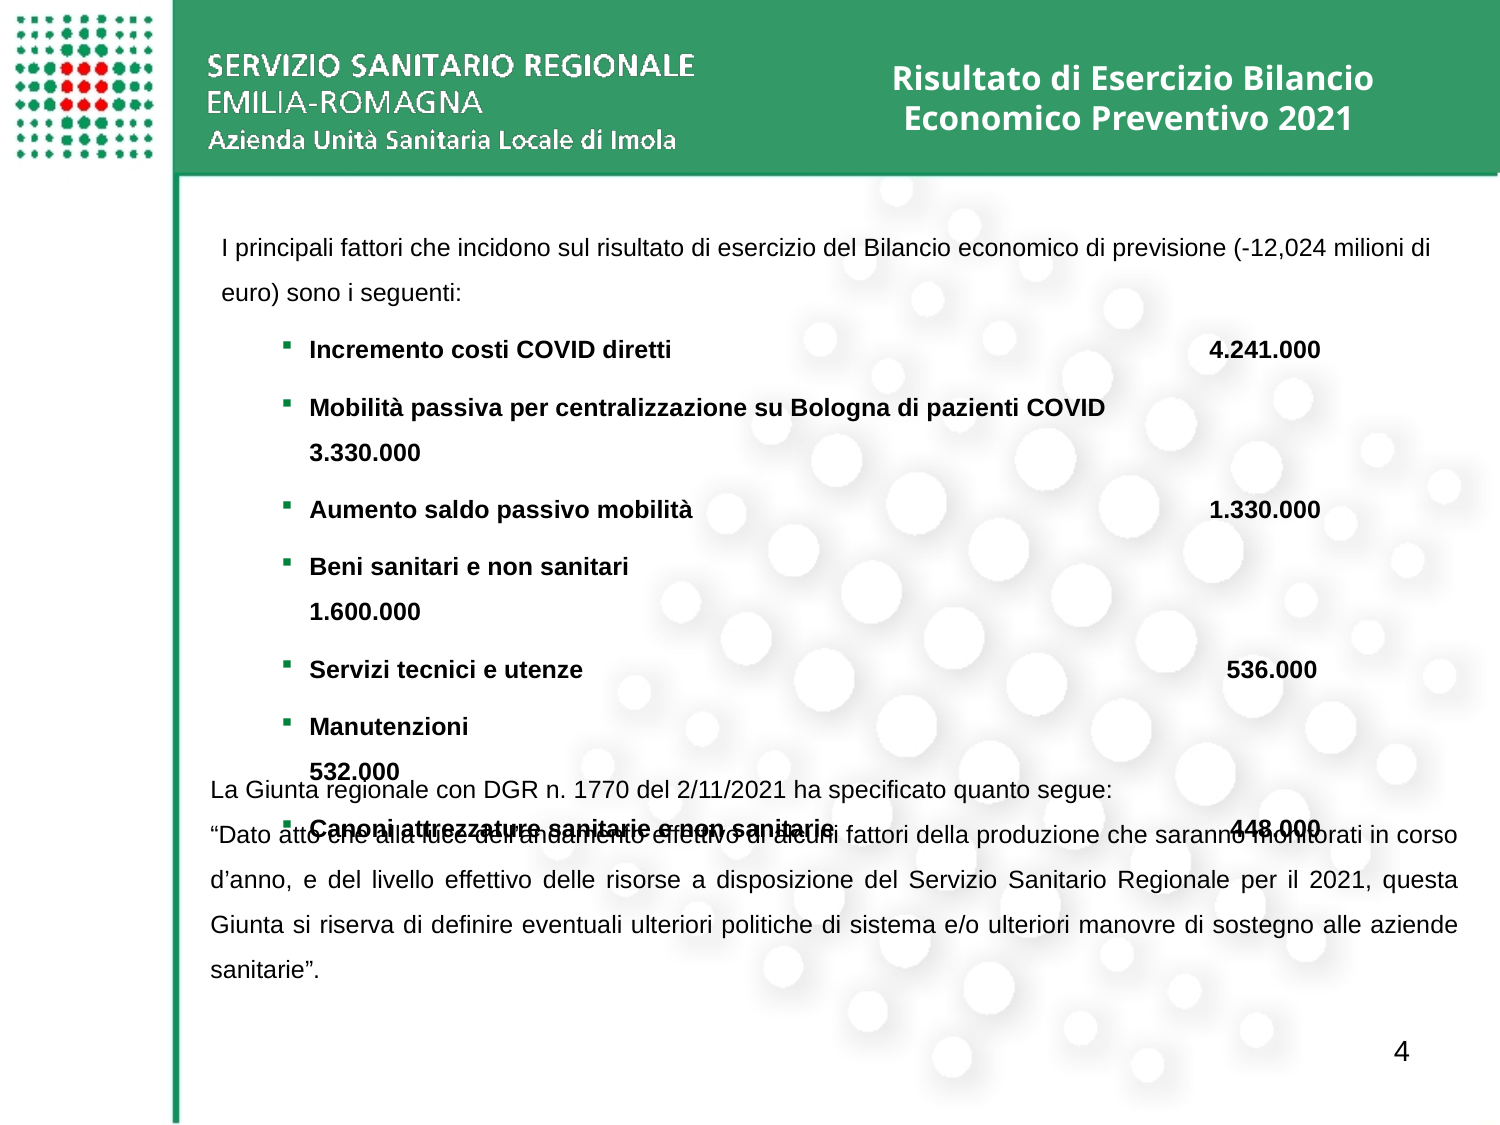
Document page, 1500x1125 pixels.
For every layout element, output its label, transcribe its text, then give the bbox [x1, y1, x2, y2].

text_box La Giunta regionale con DGR n. 1770 del 2/11/2021 ha specificato quanto segue: “Dato atto che alla luce dell’andamento effettivo di alcuni fattori della produzione che saranno monitorati in corso d’anno, e del livello effettivo delle risorse a disposizione del Servizio Sanitario Regionale per il 2021, questa Giunta si riserva di definire eventuali ulteriori politiche di sistema e/o ulteriori manovre di sostegno alle aziende sanitarie”. [195, 751, 1476, 991]
picture [0, 0, 1500, 1125]
slide_number 4 [1074, 1024, 1426, 1103]
picture [179, 7, 694, 149]
text_box Risultato di Esercizio Bilancio Economico Preventivo 2021 [790, 49, 1476, 145]
text_box I principali fattori che incidono sul risultato di esercizio del Bilancio economico di previsione (-12,024 milioni di euro) sono i seguenti: Incremento costi COVID diretti 4.241.000 Mobilità passiva per centralizzazione su Bologna di pazienti COVID 3.330.000 Aumento saldo passivo mobilità 1.330.000 Beni sanitari e non sanitari 1.600.000 Servizi tecnici e utenze 536.000 Manutenzioni 532.000 Canoni attrezzature sanitarie e non sanitarie 448.000 [206, 209, 1459, 751]
